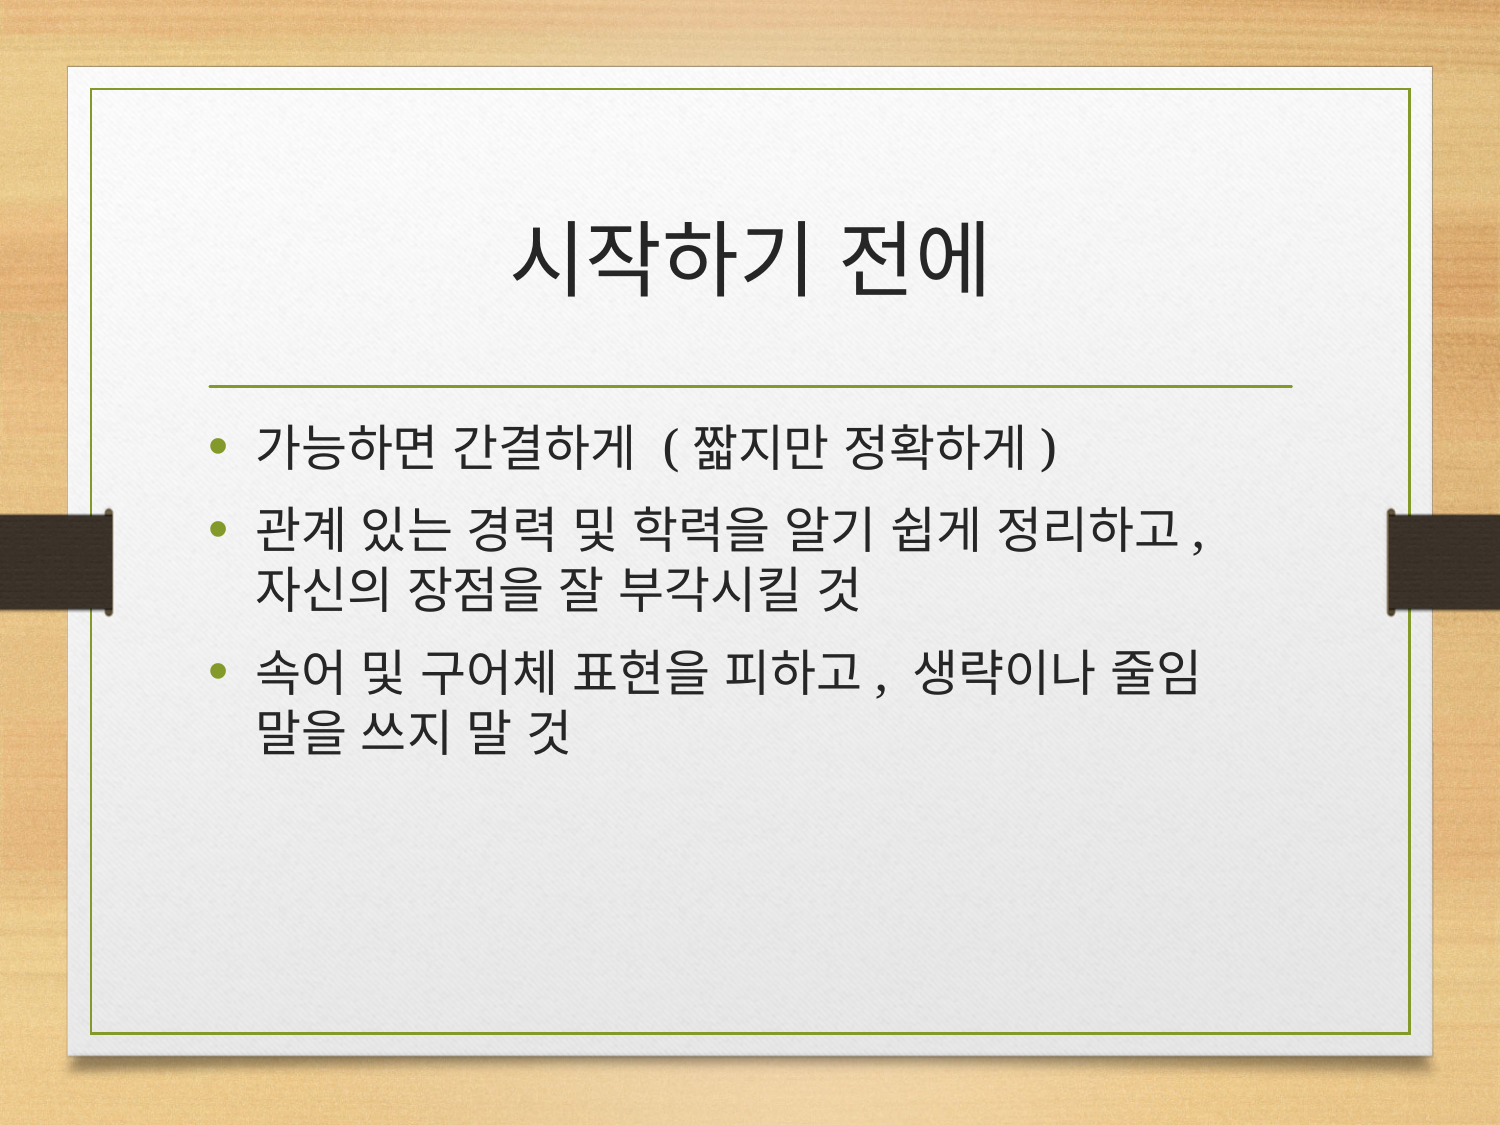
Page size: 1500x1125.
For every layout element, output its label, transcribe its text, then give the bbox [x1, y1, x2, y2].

list 가능하면 간결하게 (짧지만 정확하게) 관계 있는 경력 및 학력을 알기 쉽게 정리하고, 자신의 장점을 잘 부각시킬 것 속어 및 구어체 표현을 피하고, 생략이나 줄임 말을 쓰지 말 것 [193, 408, 1309, 974]
picture [0, 0, 1500, 1125]
title 시작하기 전에 [193, 150, 1309, 365]
